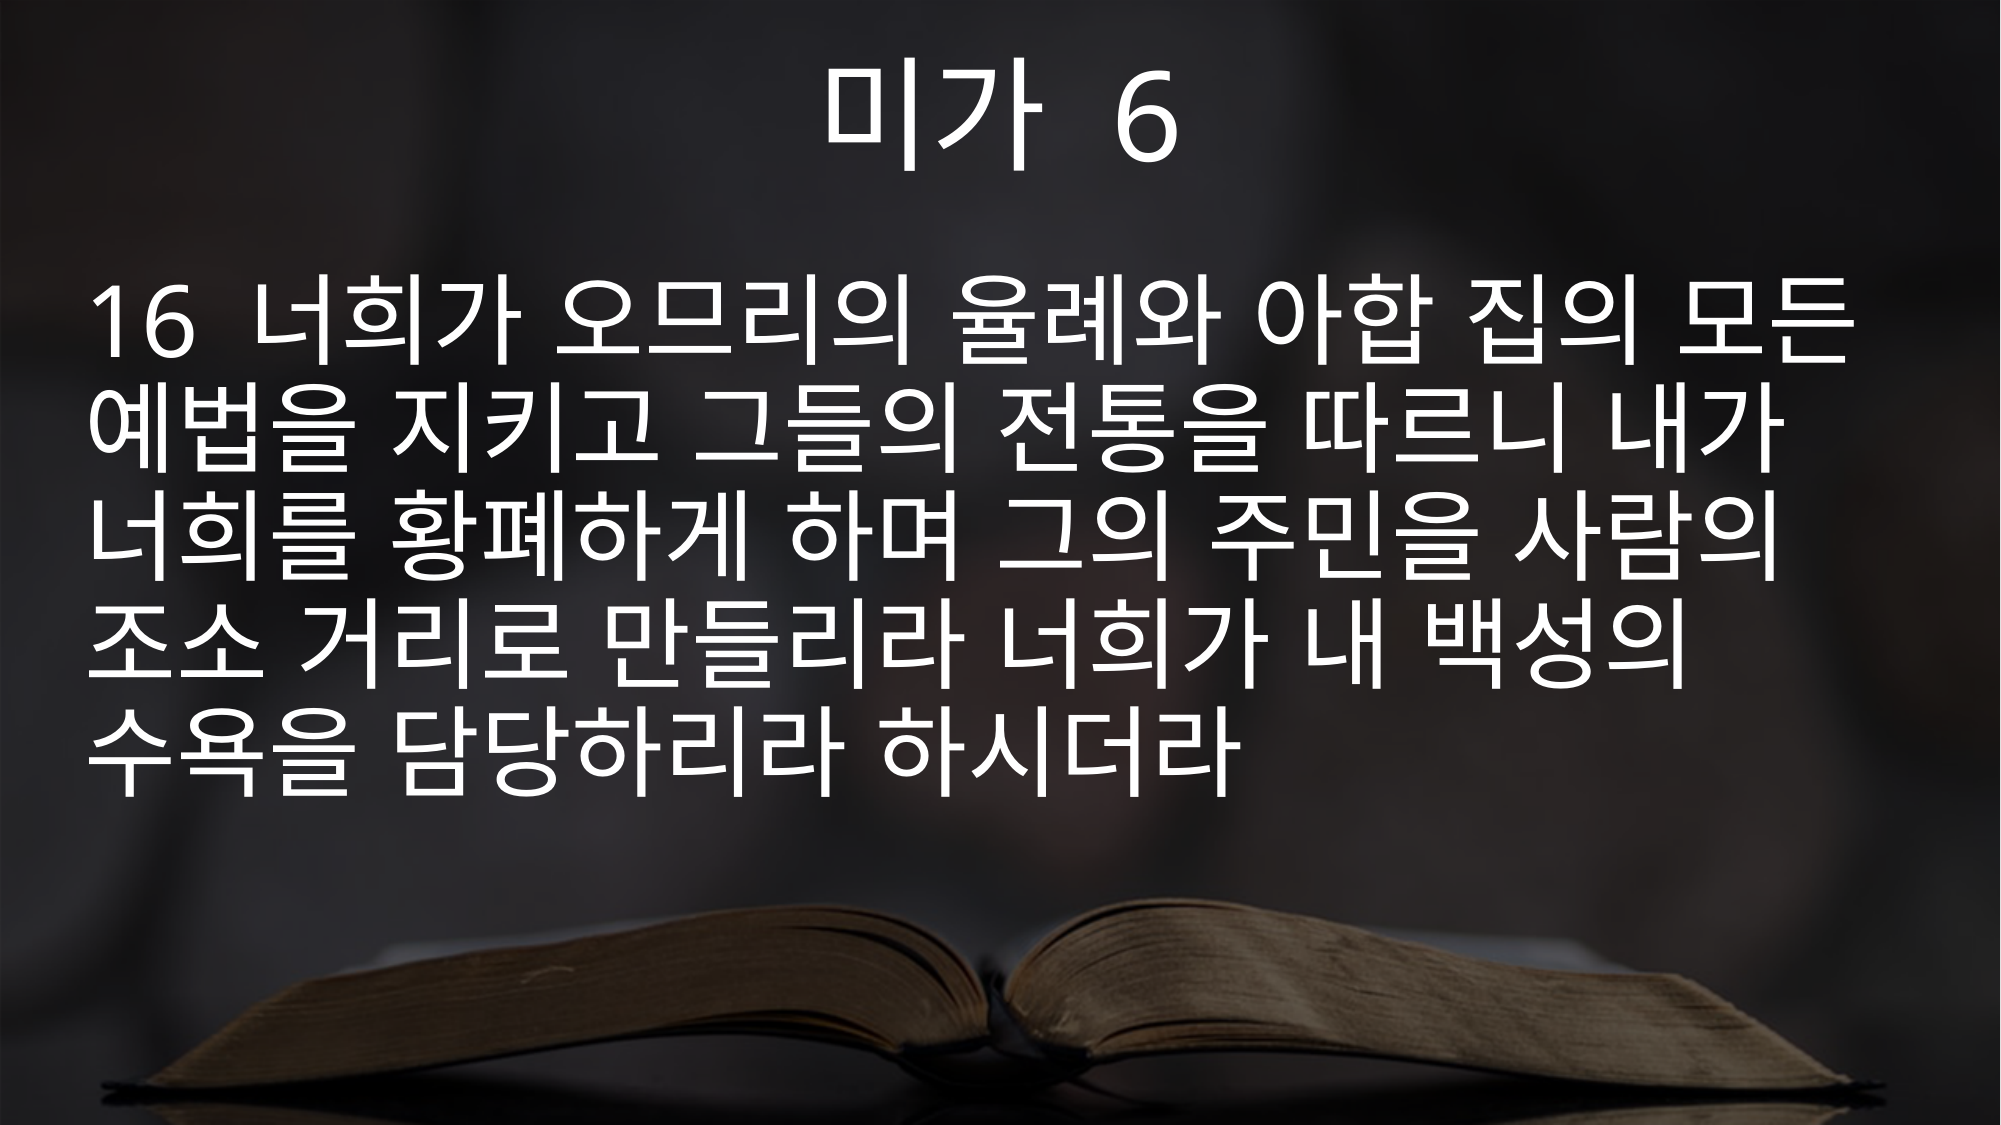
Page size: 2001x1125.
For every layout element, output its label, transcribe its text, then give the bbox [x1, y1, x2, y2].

list 16 너희가 오므리의 율례와 아합 집의 모든 예법을 지키고 그들의 전통을 따르니 내가 너희를 황폐하게 하며 그의 주민을 사람의 조소 거리로 만들리라 너희가 내 백성의 수욕을 담당하리라 하시더라 [69, 263, 1953, 423]
footer 미가 6 [0, 32, 2000, 192]
picture [0, 0, 2001, 1125]
